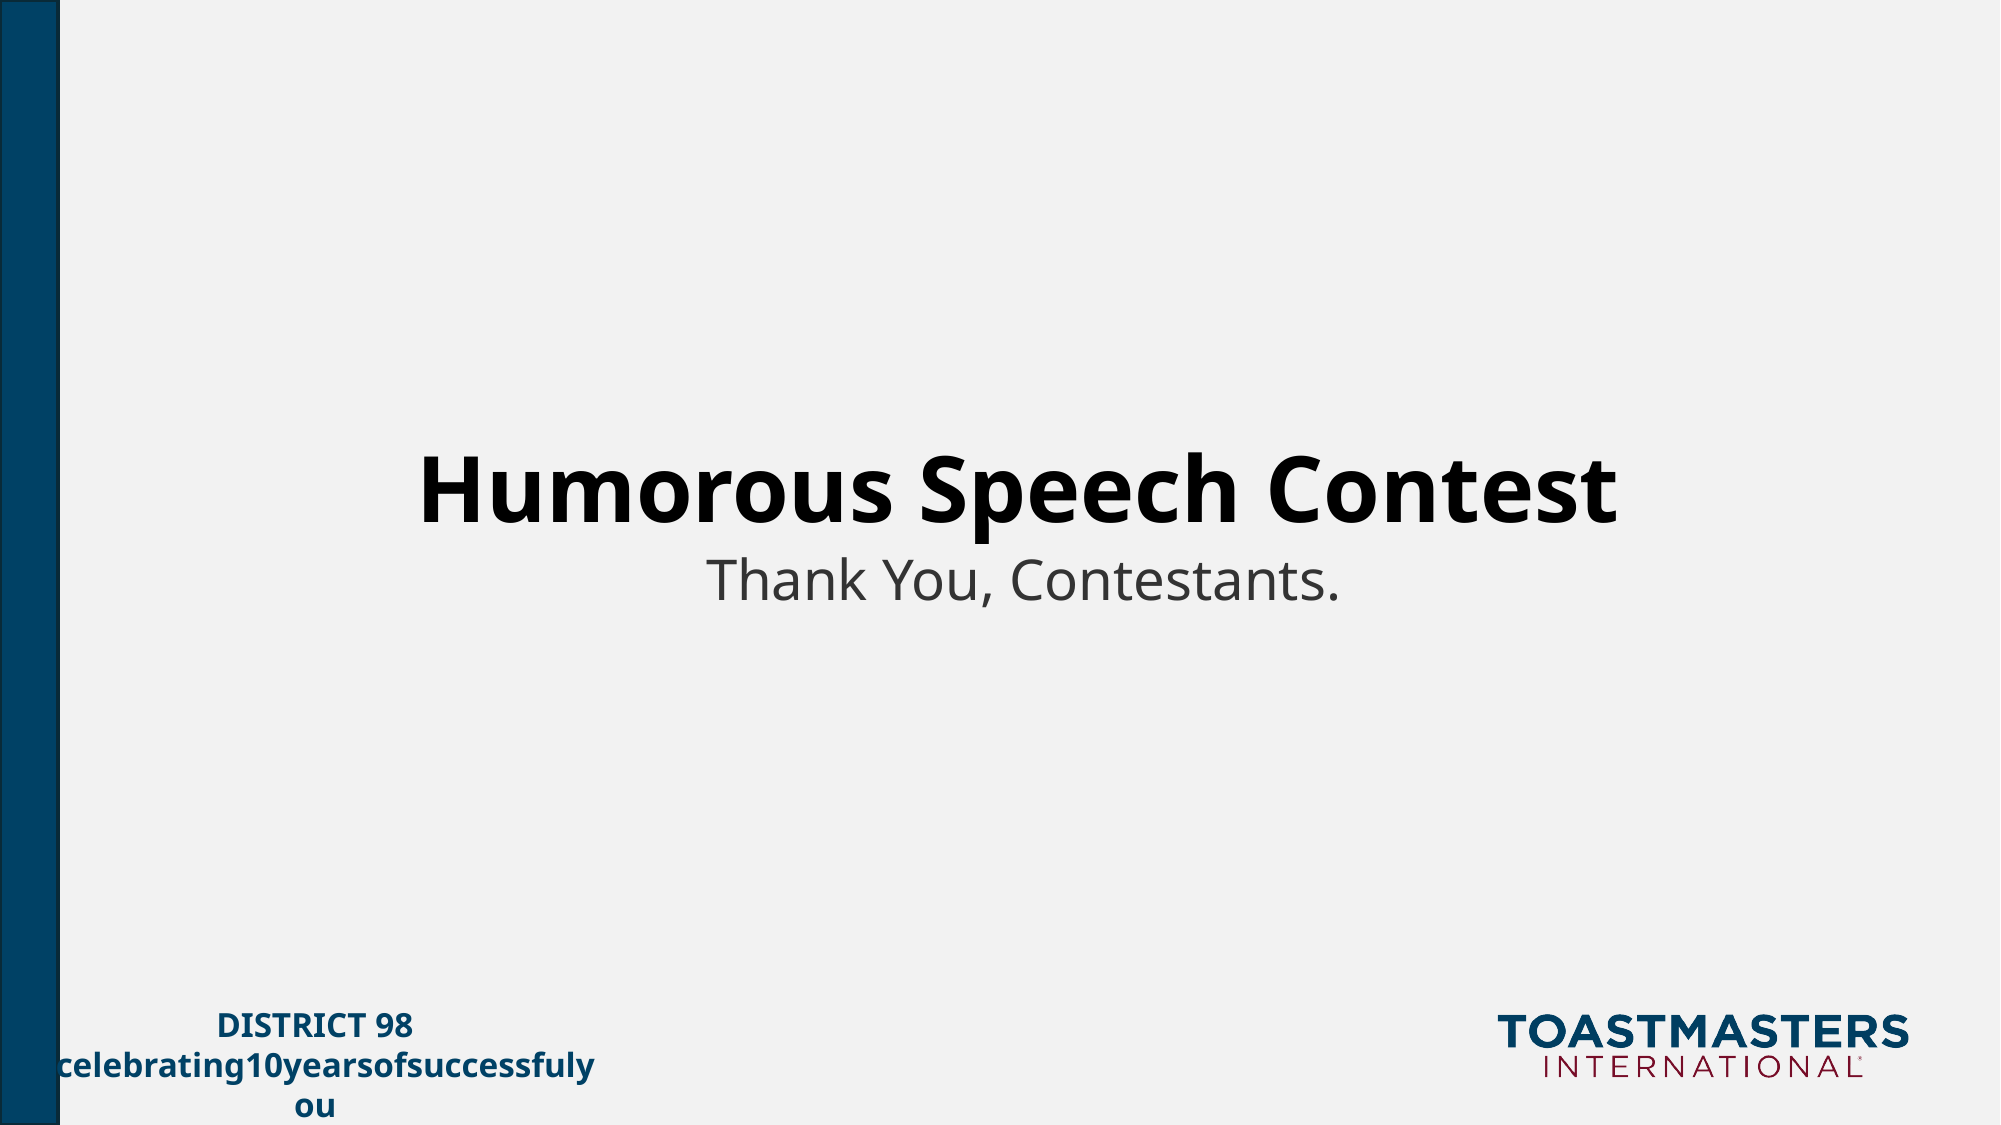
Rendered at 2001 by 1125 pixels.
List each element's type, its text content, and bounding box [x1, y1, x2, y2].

text_box [0, 0, 60, 1125]
title Humorous Speech Contest [114, 408, 1921, 578]
picture [1383, 631, 2000, 1125]
text_box DISTRICT 98 #celebrating10yearsofsuccessfulyou [10, 996, 620, 1125]
text_box Thank You, Contestants. [703, 541, 1358, 612]
